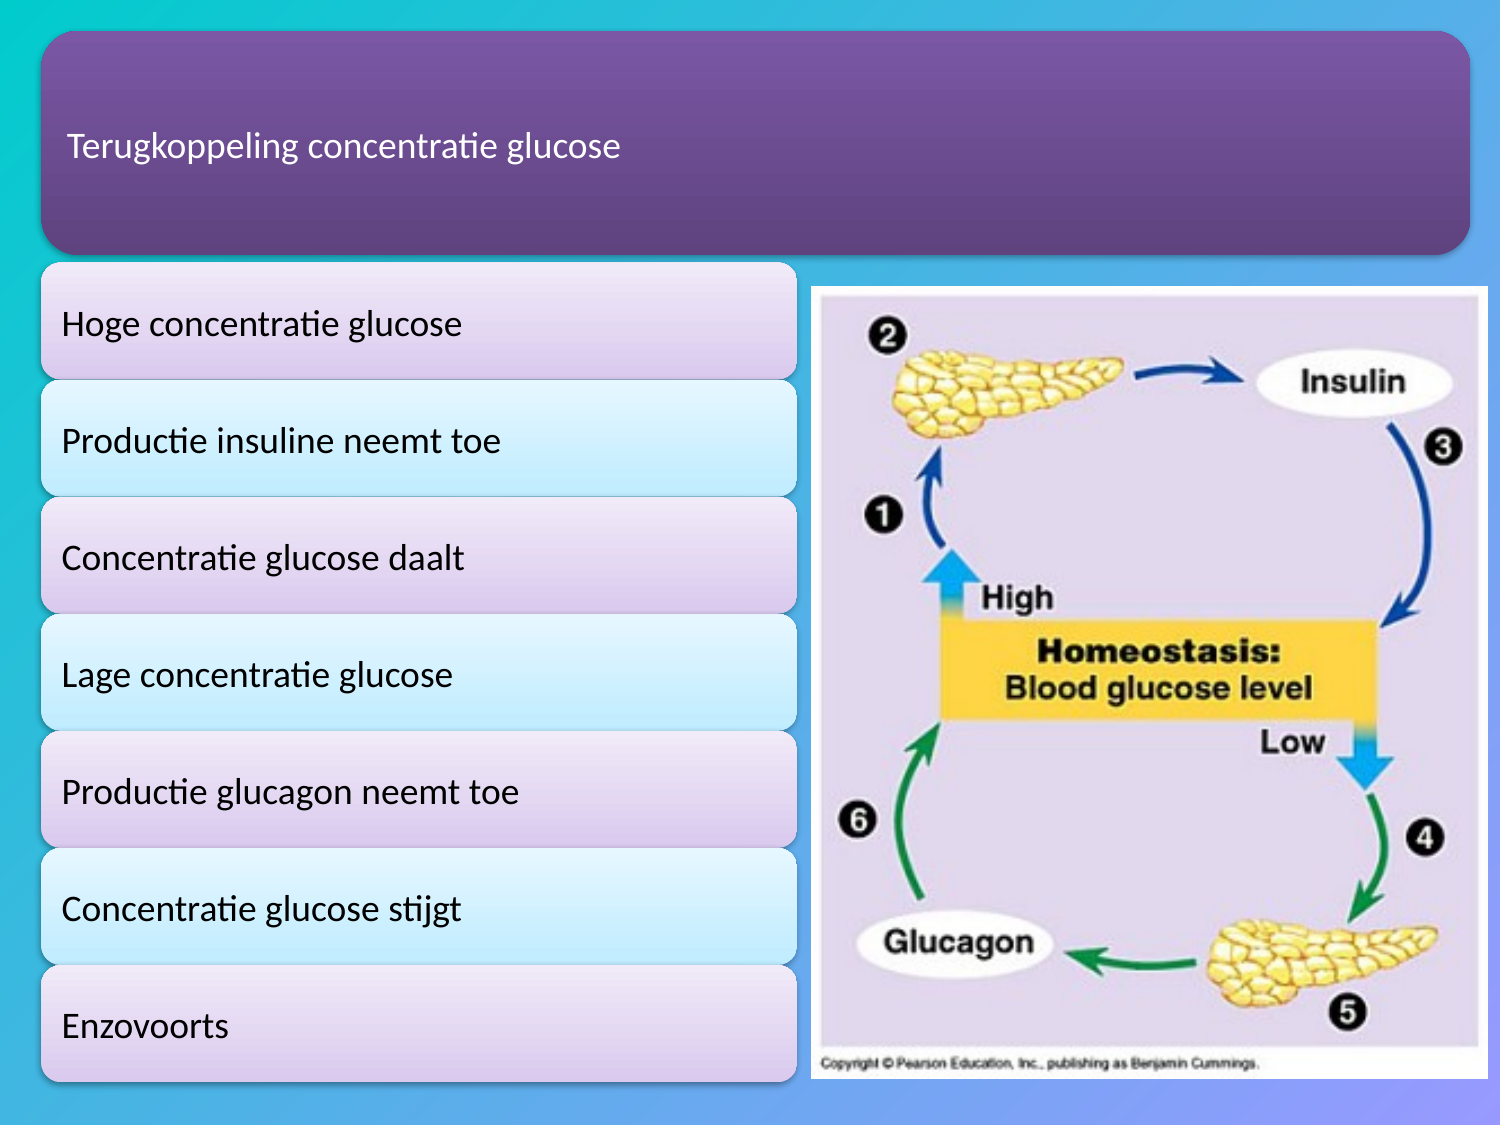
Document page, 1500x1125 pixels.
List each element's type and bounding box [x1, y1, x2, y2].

list [41, 262, 798, 1083]
text_box [41, 30, 1471, 256]
picture [811, 285, 1488, 1080]
